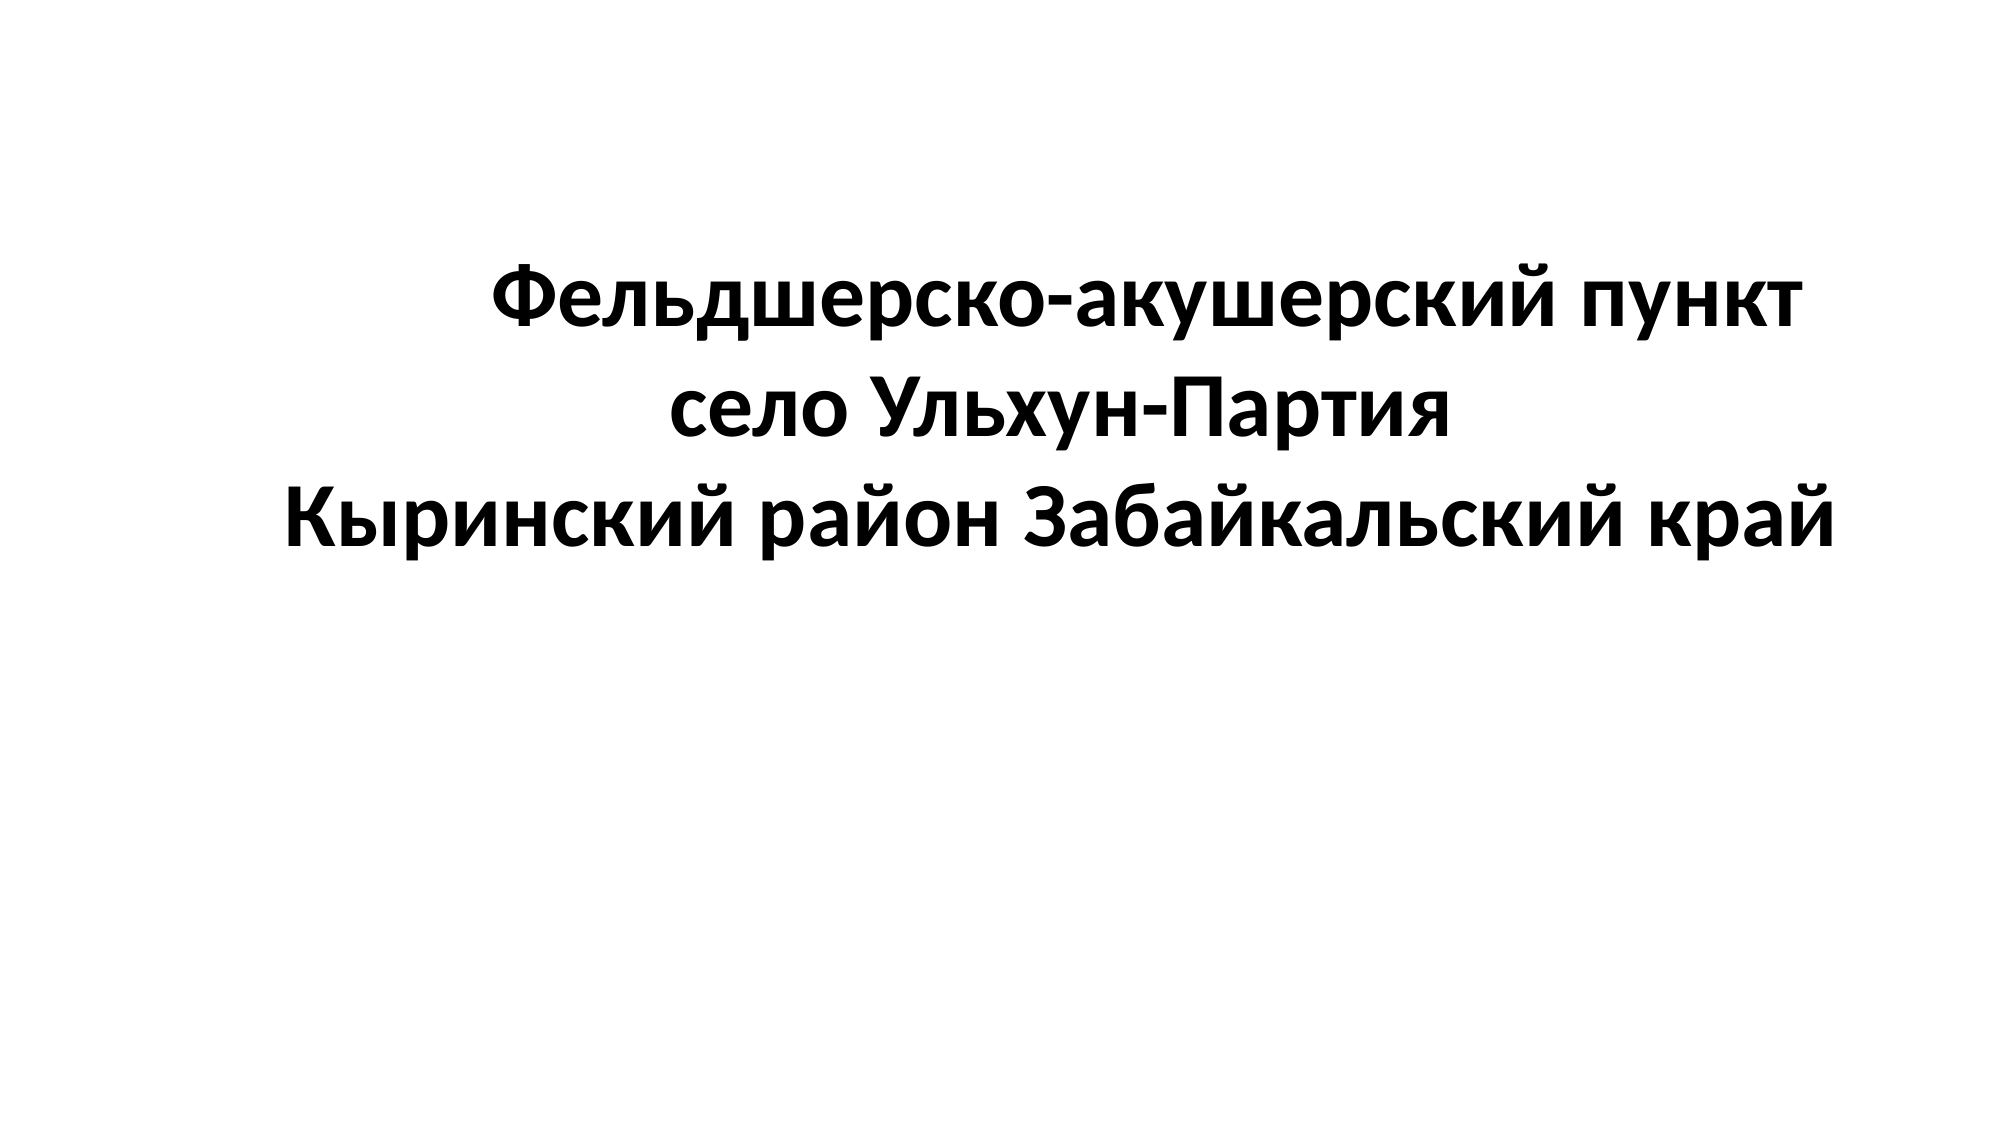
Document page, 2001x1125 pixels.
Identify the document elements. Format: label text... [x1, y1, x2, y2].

text_box Фельдшерско-акушерский пункт село Ульхун-Партия Кыринский район Забайкальский край [198, 227, 1926, 573]
